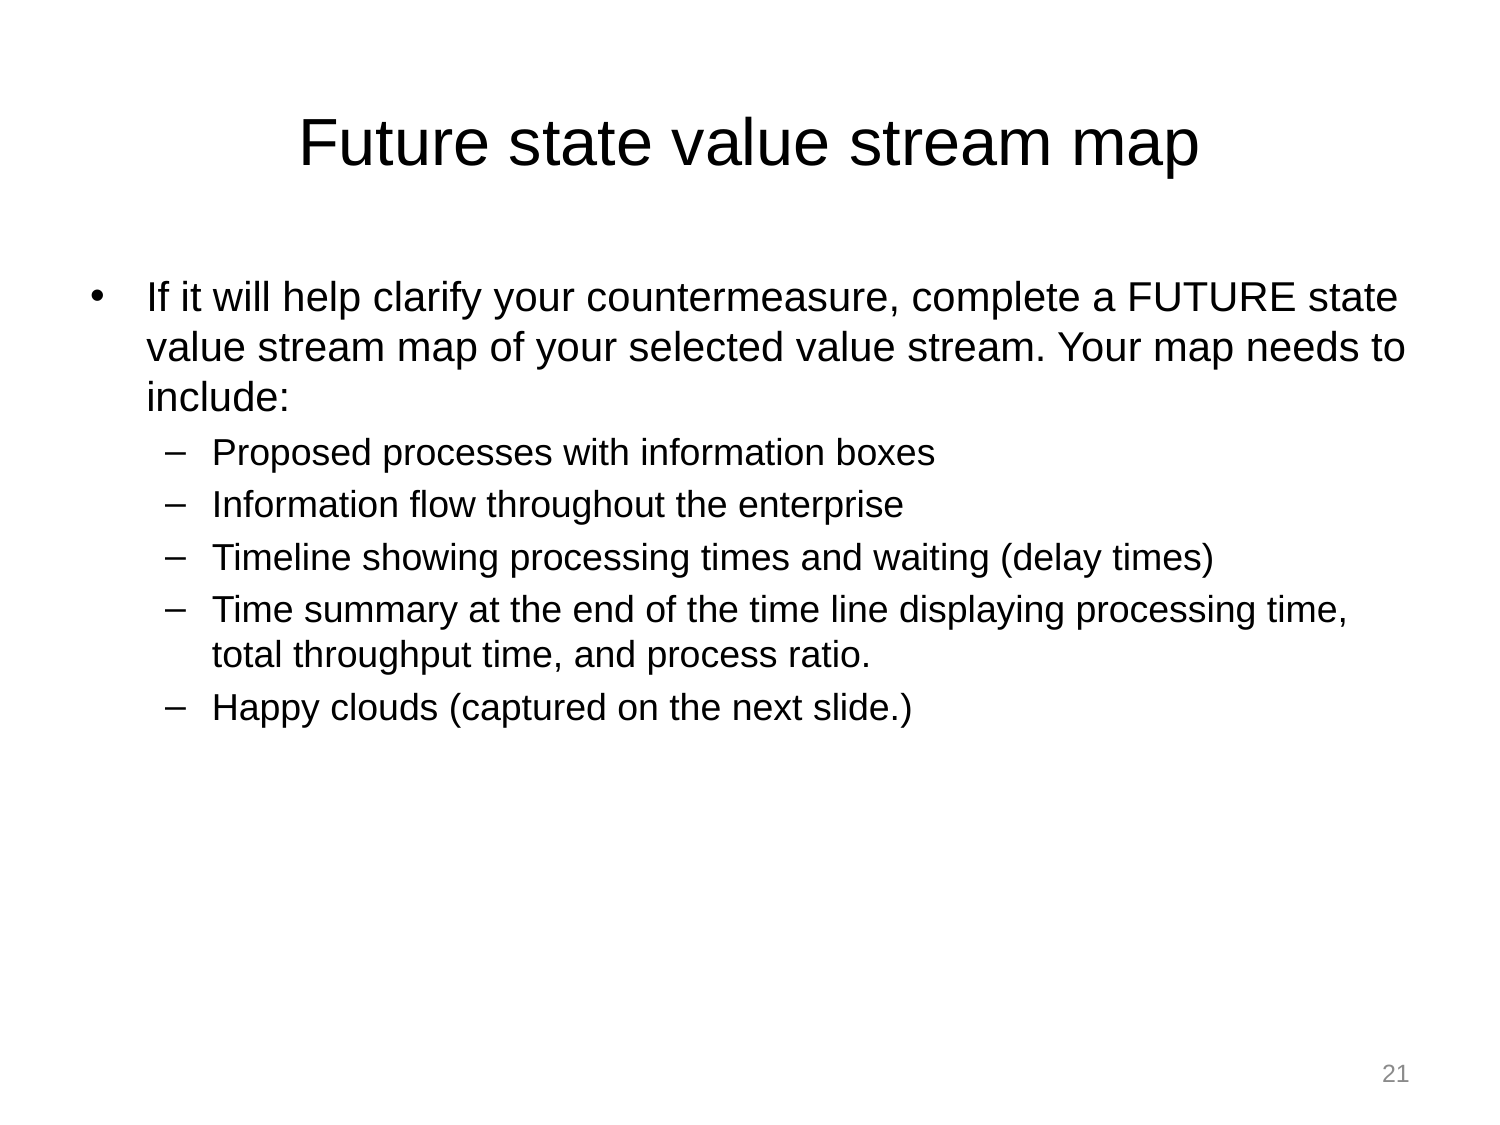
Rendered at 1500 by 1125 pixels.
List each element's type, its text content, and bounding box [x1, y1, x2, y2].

title Future state value stream map [75, 45, 1425, 233]
slide_number 21 [1074, 1042, 1425, 1103]
list If it will help clarify your countermeasure, complete a FUTURE state value stream map of your selected value stream. Your map needs to include: Proposed processes with information boxes Information flow throughout the enterprise Timeline showing processing times and waiting (delay times) Time summary at the end of the time line displaying processing time, total throughput time, and process ratio. Happy clouds (captured on the next slide.) [75, 262, 1425, 1005]
